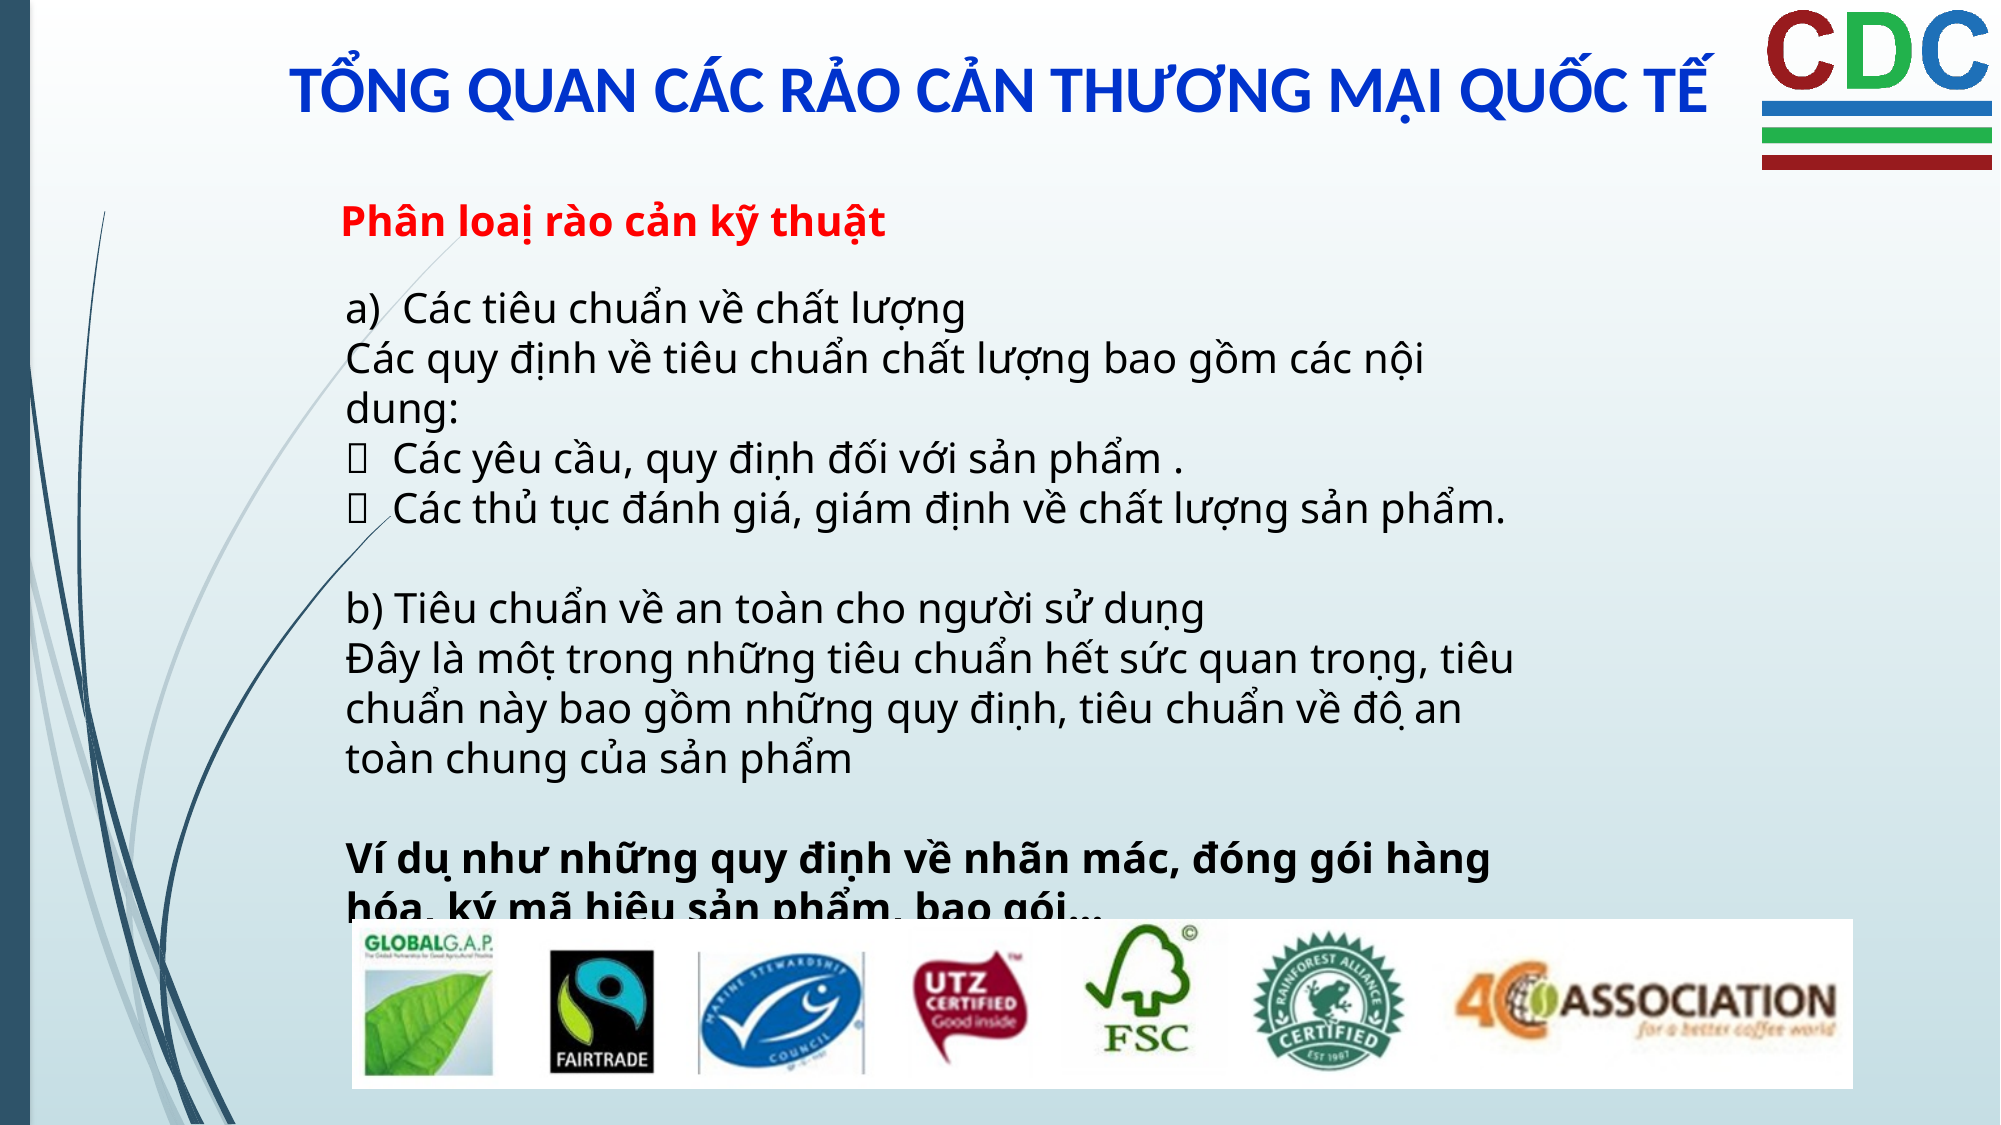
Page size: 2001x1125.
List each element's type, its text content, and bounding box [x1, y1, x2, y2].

text_box Các tiêu chuẩn về chất lượng Các quy định về tiêu chuẩn chất lượng bao gồm các nội dung:  Các yêu cầu, quy điṇh đối với sản phẩm .  Các thủ tục đánh giá, giám định về chất lượng sản phẩm. b) Tiêu chuẩn về an toàn cho người sử duṇg Đây là môṭ trong những tiêu chuẩn hết sức quan troṇg, tiêu chuẩn này bao gồm những quy điṇh, tiêu chuẩn về đô ̣an toàn chung của sản phẩm Ví du ̣như những quy điṇh về nhãn mác, đóng gói hàng hóa, ký mã hiệu sản phẩm, bao gói... [330, 273, 1550, 939]
text_box TỔNG QUAN CÁC RẢO CẢN THƯƠNG MẠI QUỐC TẾ [274, 38, 1726, 133]
text_box Phân loaị rào cản kỹ thuật [325, 187, 902, 253]
picture [1762, 10, 1992, 170]
picture [351, 919, 1853, 1089]
